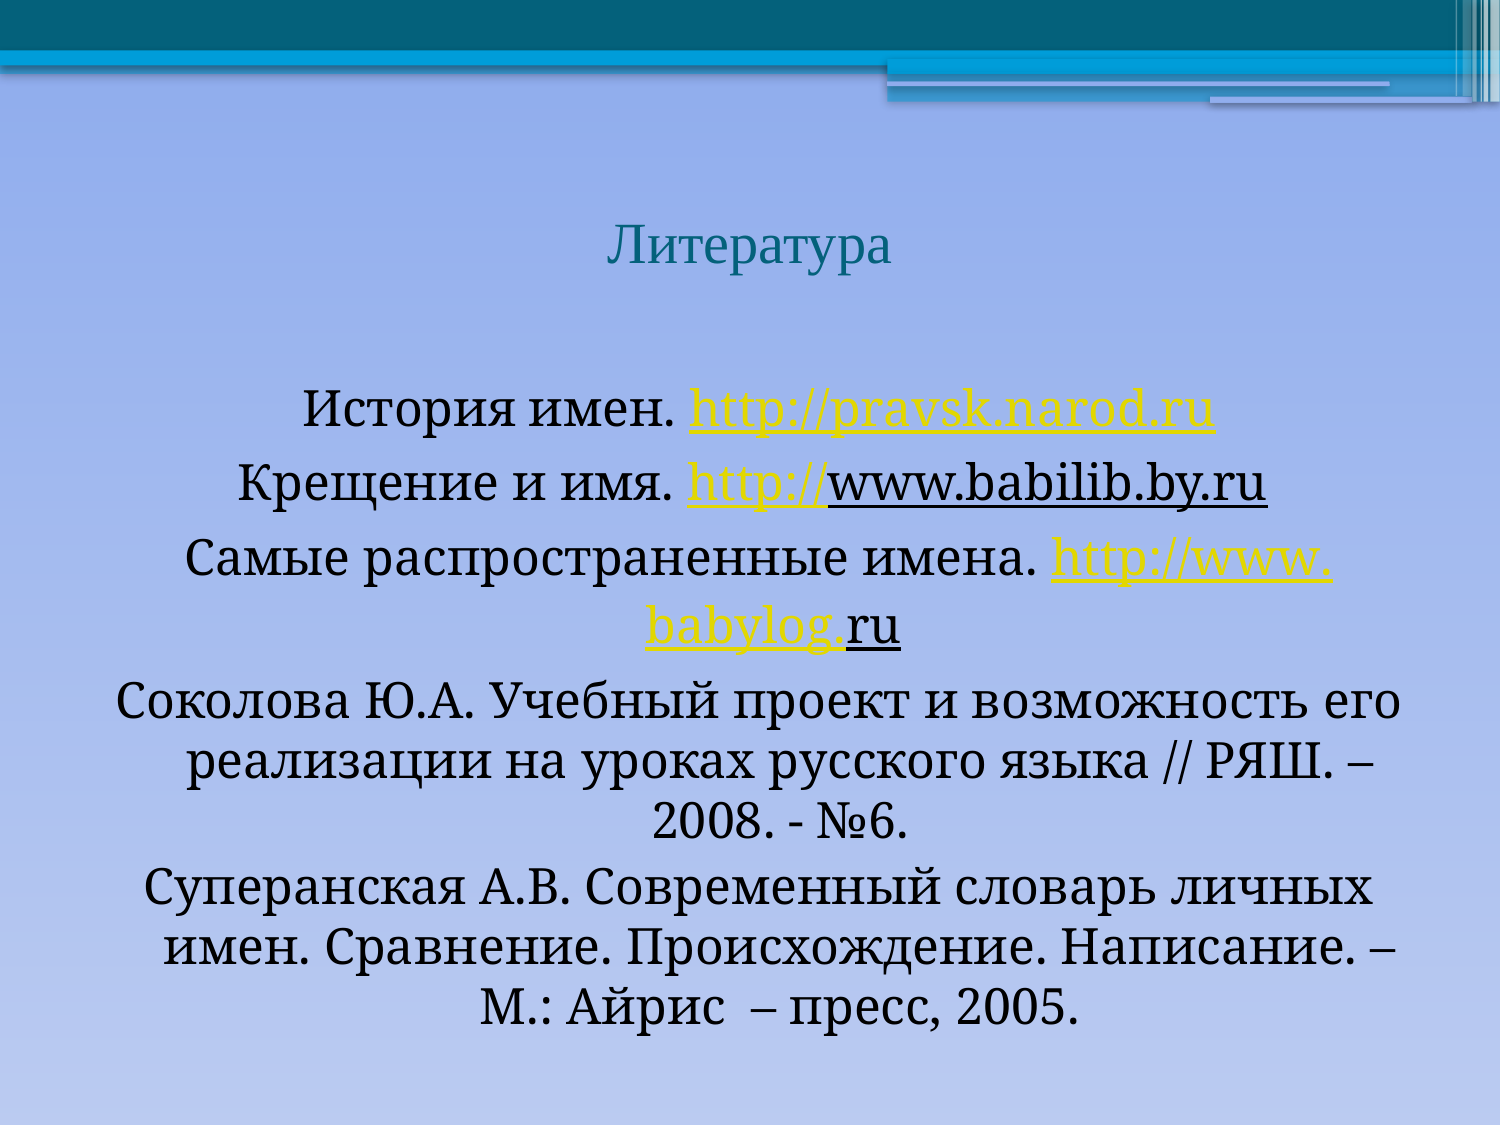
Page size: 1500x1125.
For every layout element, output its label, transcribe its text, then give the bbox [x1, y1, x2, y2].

list История имен. http://pravsk.narod.ru Крещение и имя. http://www.babilib.by.ru Самые распространенные имена. http://www.babylog.ru Соколова Ю.А. Учебный проект и возможность его реализации на уроках русского языка // РЯШ. – 2008. - №6. Суперанская А.В. Современный словарь личных имен. Сравнение. Происхождение. Написание. – М.: Айрис – пресс, 2005. [75, 368, 1425, 1079]
title Литература [75, 187, 1425, 363]
